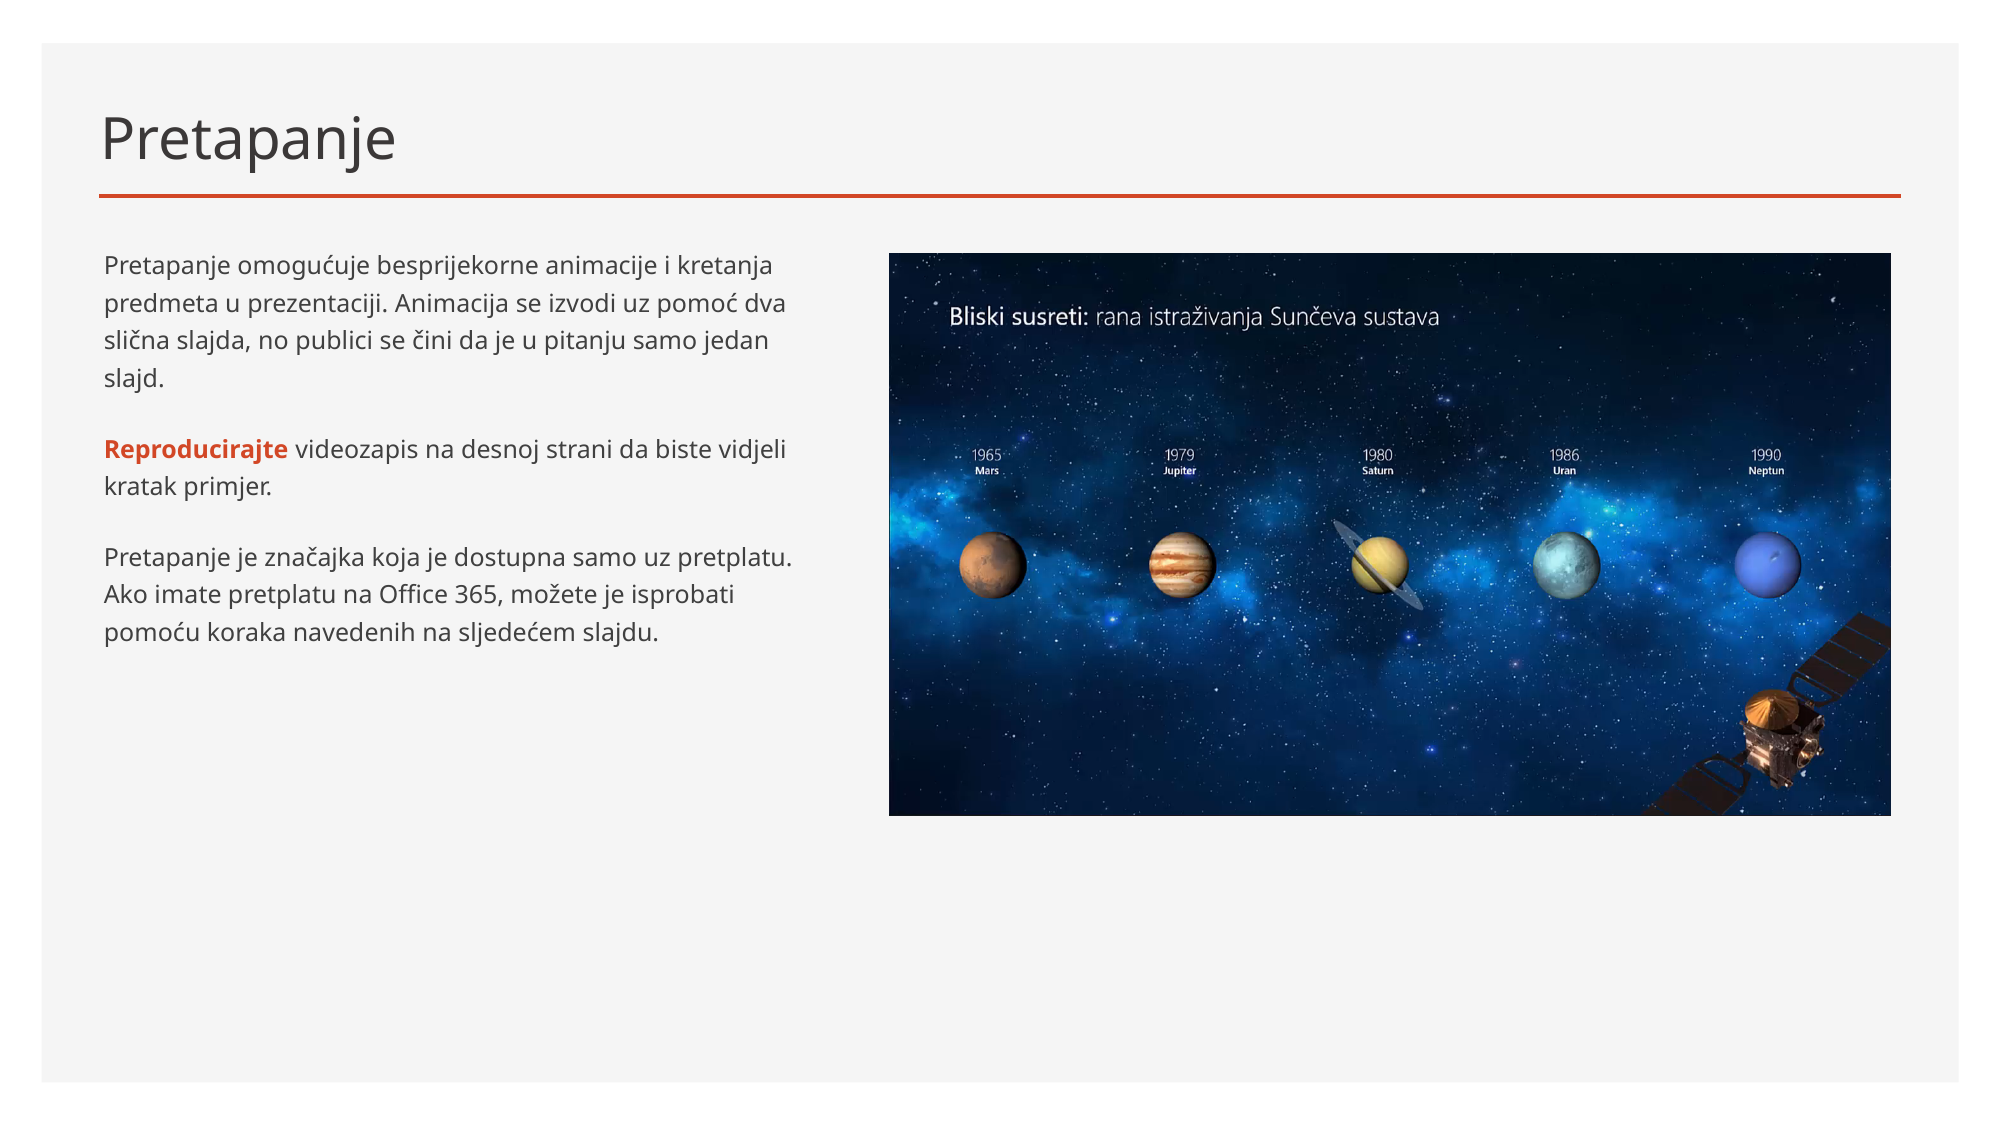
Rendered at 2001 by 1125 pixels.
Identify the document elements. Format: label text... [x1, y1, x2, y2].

list Pretapanje omogućuje besprijekorne animacije i kretanja predmeta u prezentaciji. Animacija se izvodi uz pomoć dva slična slajda, no publici se čini da je u pitanju samo jedan slajd. Reproducirajte videozapis na desnoj strani da biste vidjeli kratak primjer. Pretapanje je značajka koja je dostupna samo uz pretplatu. Ako imate pretplatu na Office 365, možete je isprobati pomoću koraka navedenih na sljedećem slajdu. [88, 234, 837, 1021]
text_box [889, 252, 1892, 817]
title Pretapanje [85, 73, 1214, 179]
